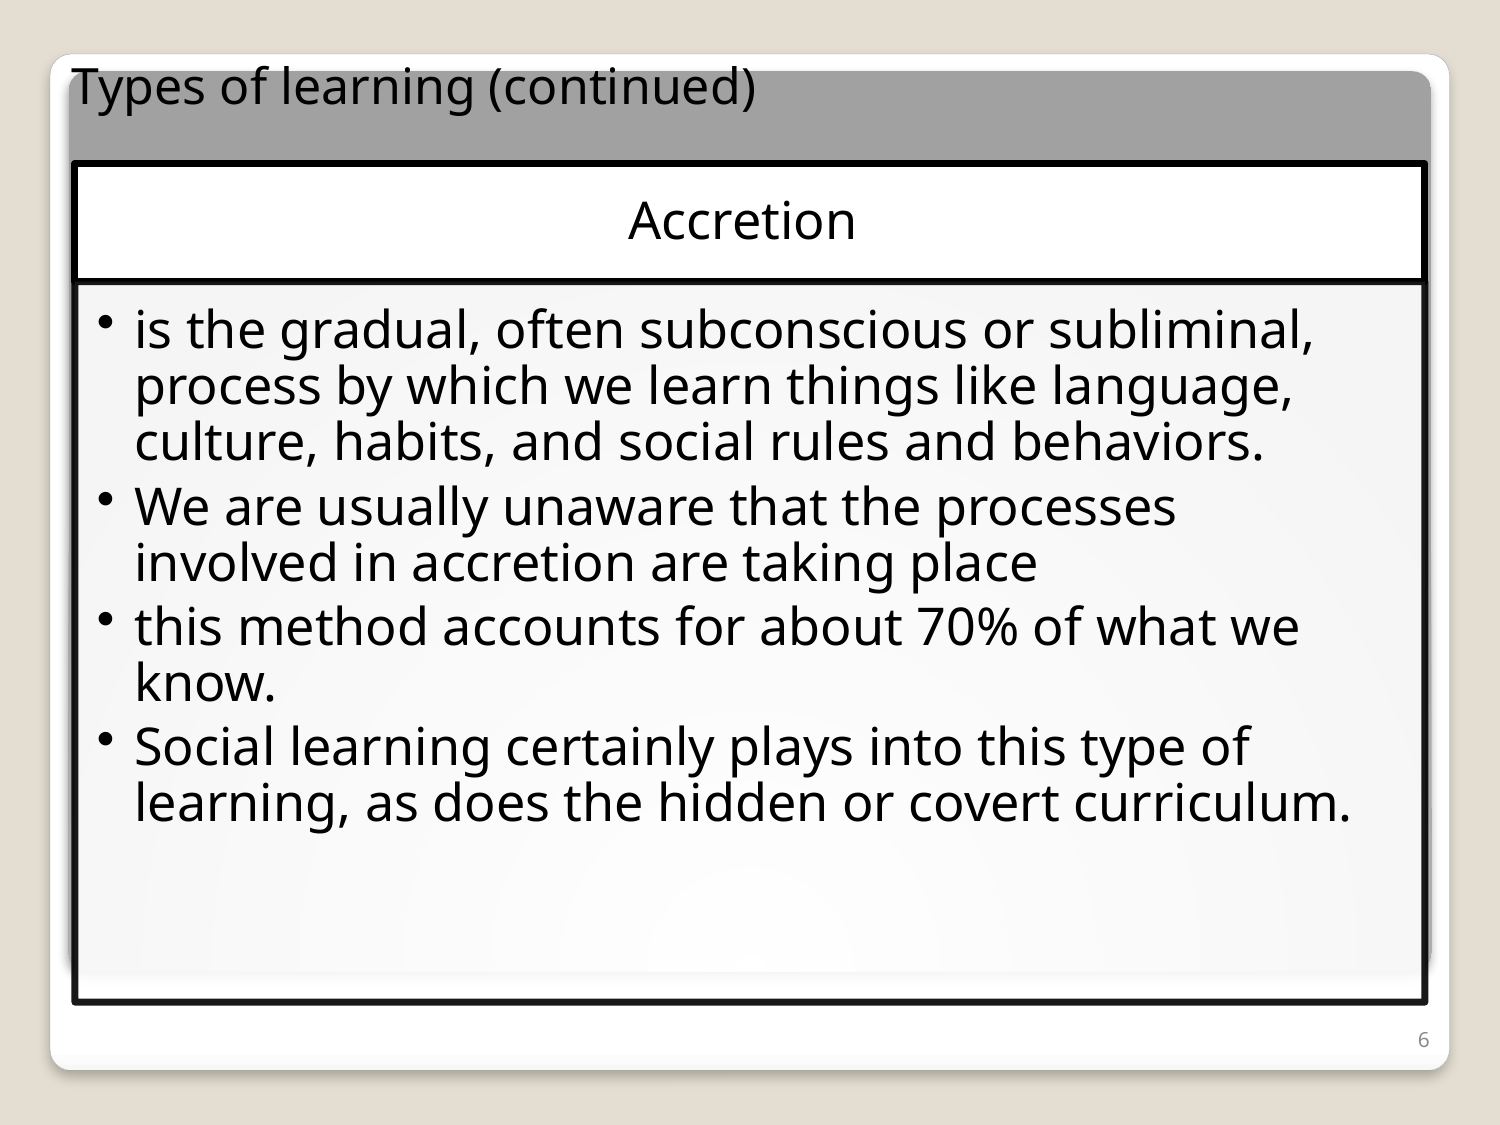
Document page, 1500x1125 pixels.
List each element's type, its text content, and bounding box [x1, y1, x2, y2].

text_box Types of learning (continued) [56, 54, 772, 124]
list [74, 160, 1426, 1006]
slide_number 6 [1369, 1002, 1445, 1063]
